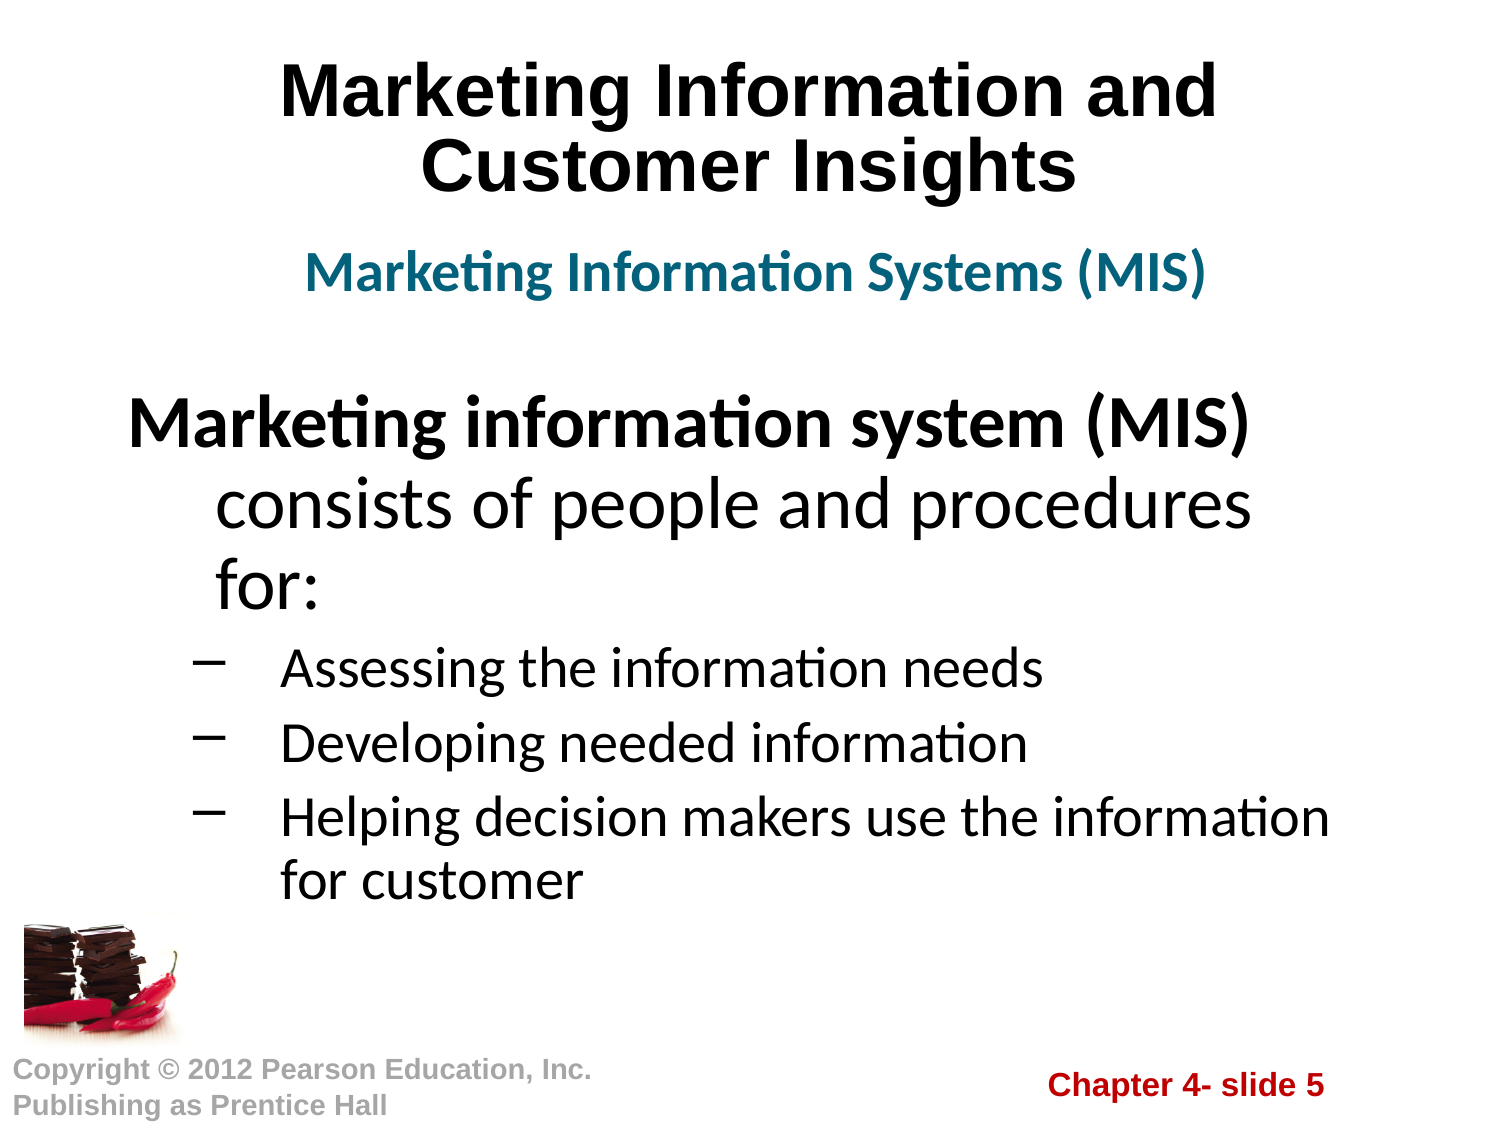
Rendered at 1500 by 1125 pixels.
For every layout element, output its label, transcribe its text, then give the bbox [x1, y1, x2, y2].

picture [24, 912, 112, 1050]
list Marketing information system (MIS) consists of people and procedures for: Assessing the information needs Developing needed information Helping decision makers use the information for customer [112, 374, 1388, 1051]
title Marketing Information and Customer Insights [112, 37, 1388, 226]
list Marketing Information Systems (MIS) [87, 237, 1426, 301]
